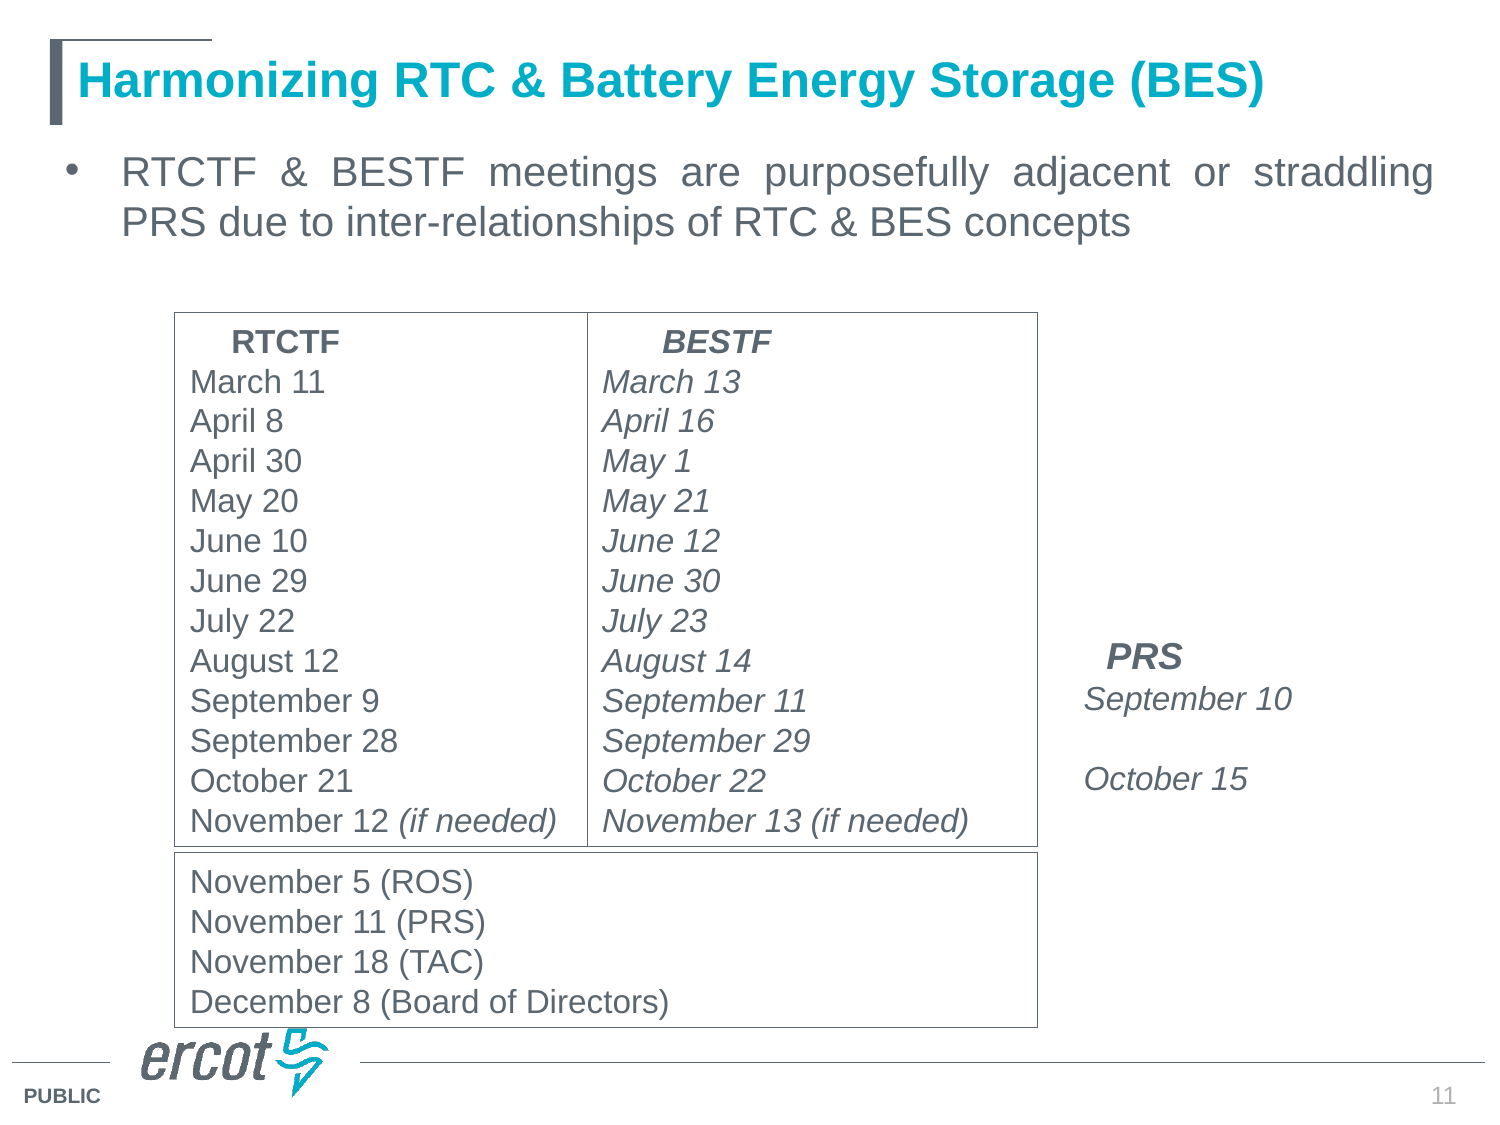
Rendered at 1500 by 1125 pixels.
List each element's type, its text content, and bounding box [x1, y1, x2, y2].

text_box BESTF March 13 April 16 May 1 May 21 June 12 June 30 July 23 August 14 September 11 September 29 October 22 November 13 (if needed) [587, 312, 1038, 847]
slide_number 11 [1400, 1076, 1488, 1113]
title Harmonizing RTC & Battery Energy Storage (BES) [62, 39, 1450, 125]
text_box November 5 (ROS) November 11 (PRS) November 18 (TAC) December 8 (Board of Directors) [174, 852, 1038, 1028]
picture [137, 1024, 332, 1100]
text_box RTCTF March 11 April 8 April 30 May 20 June 10 June 29 July 22 August 12 September 9 September 28 October 21 November 12 (if needed) [174, 312, 587, 847]
list RTCTF & BESTF meetings are purposefully adjacent or straddling PRS due to inter-relationships of RTC & BES concepts [50, 137, 1450, 280]
text_box PRS September 10 October 15 [1068, 624, 1444, 805]
